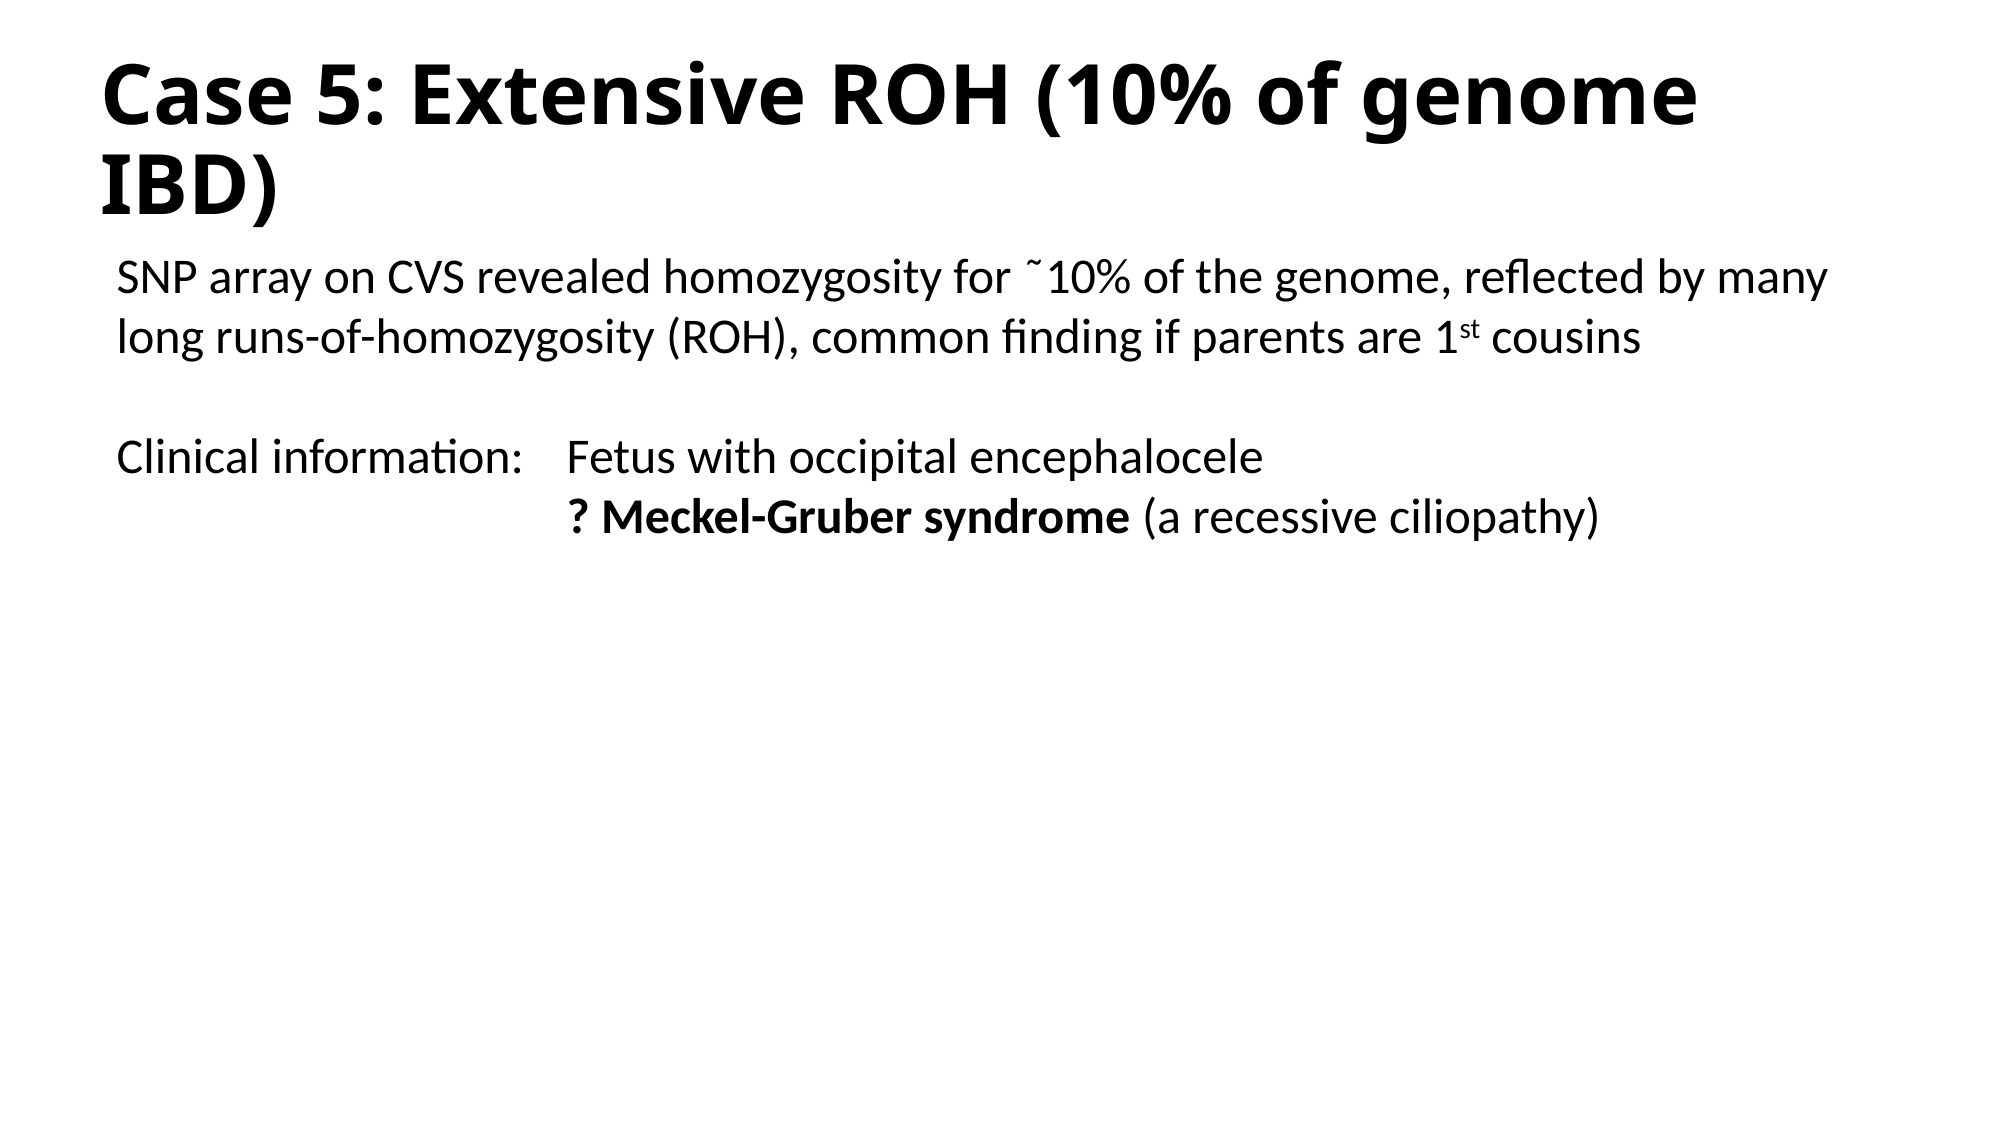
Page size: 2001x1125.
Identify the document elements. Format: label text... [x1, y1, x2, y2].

text_box SNP array on CVS revealed homozygosity for ˜10% of the genome, reflected by many long runs-of-homozygosity (ROH), common finding if parents are 1st cousins Clinical information: Fetus with occipital encephalocele ? Meckel-Gruber syndrome (a recessive ciliopathy) [101, 236, 1898, 612]
title Case 5: Extensive ROH (10% of genome IBD) [85, 33, 1811, 252]
